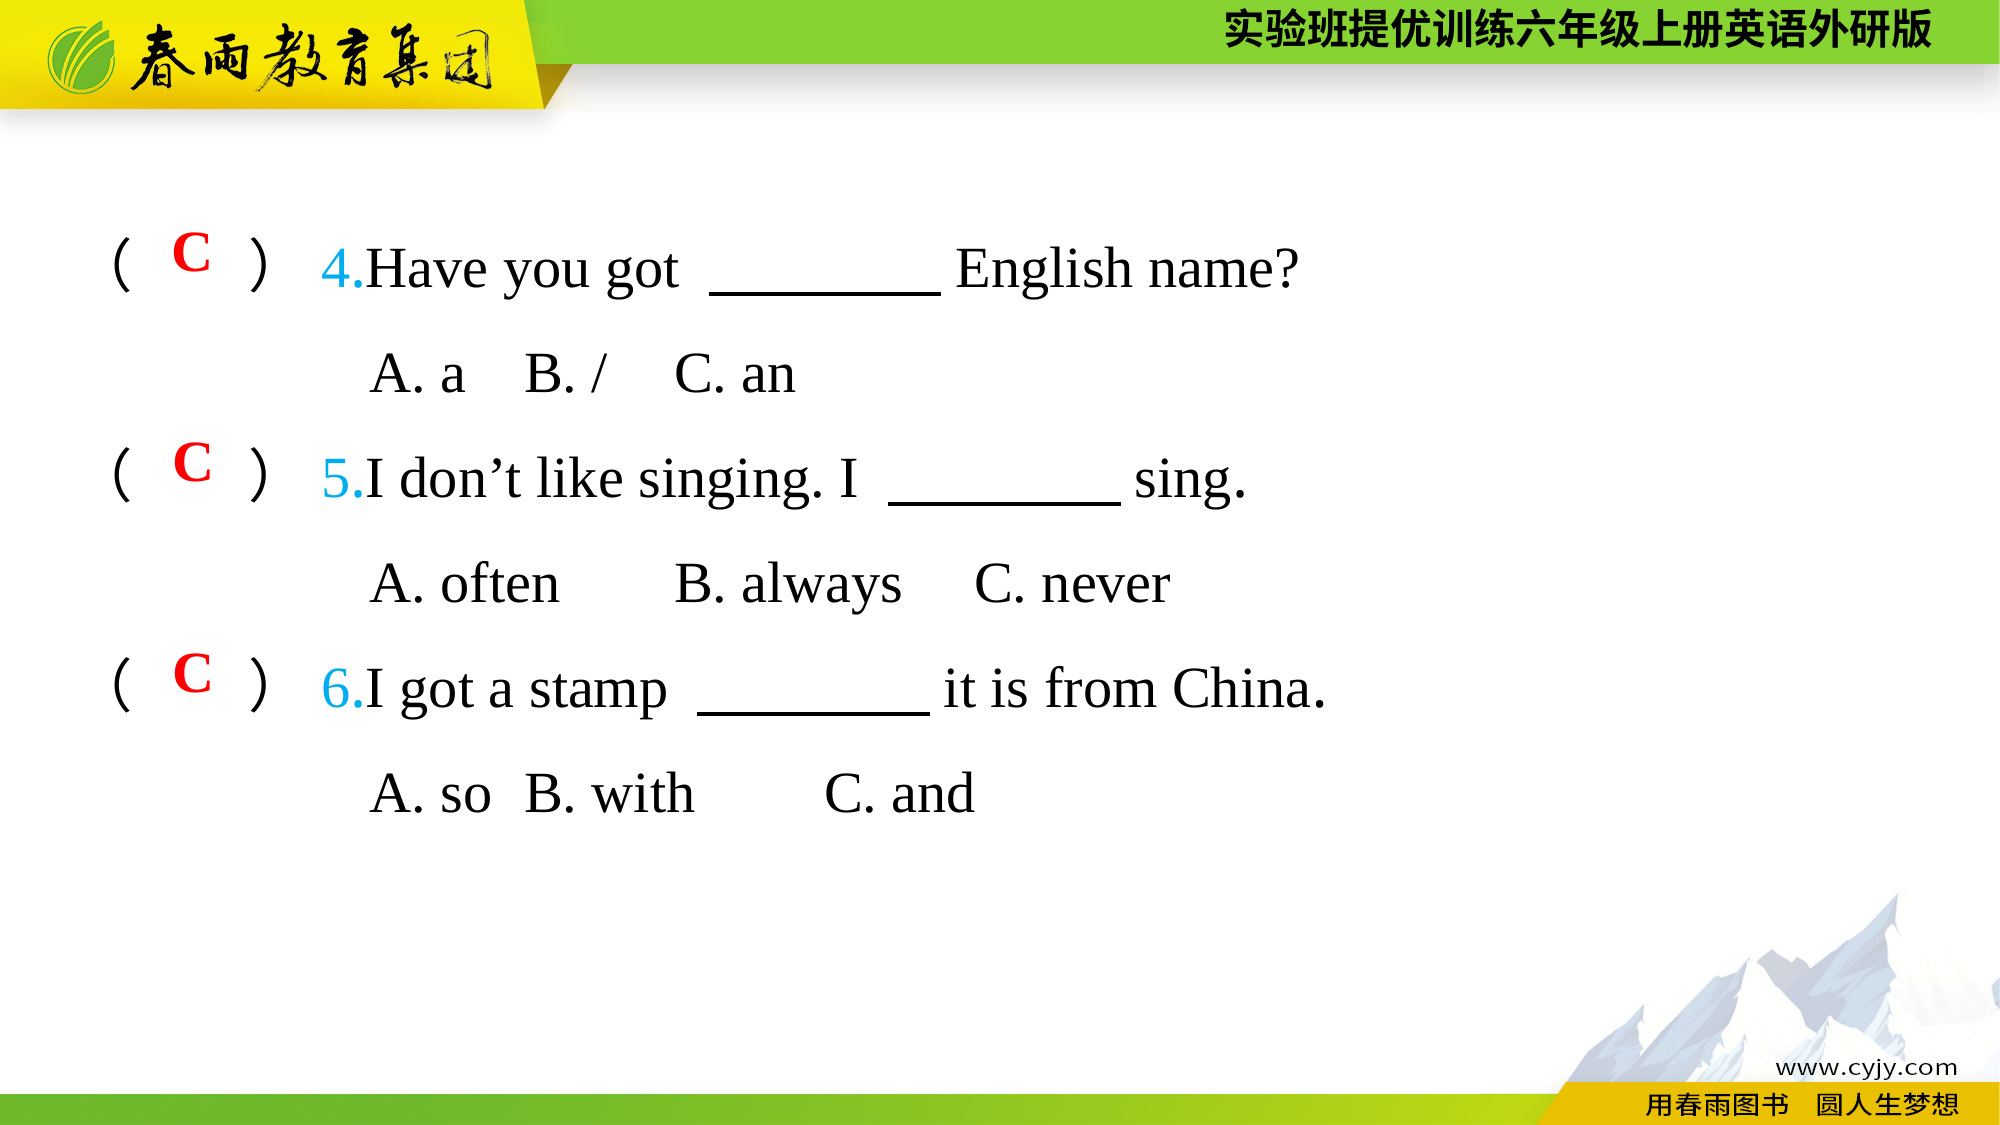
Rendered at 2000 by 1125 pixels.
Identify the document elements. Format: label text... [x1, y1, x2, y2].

picture [0, 0, 2000, 1125]
text_box C [158, 626, 268, 712]
list （ ）4.Have you got English name? A. a B. / C. an （ ）5.I don’t like singing. I sing. A. often B. always C. never （ ）6.I got a stamp it is from China. A. so B. with C. and [59, 187, 1944, 826]
text_box C [158, 416, 268, 501]
text_box C [156, 205, 266, 290]
